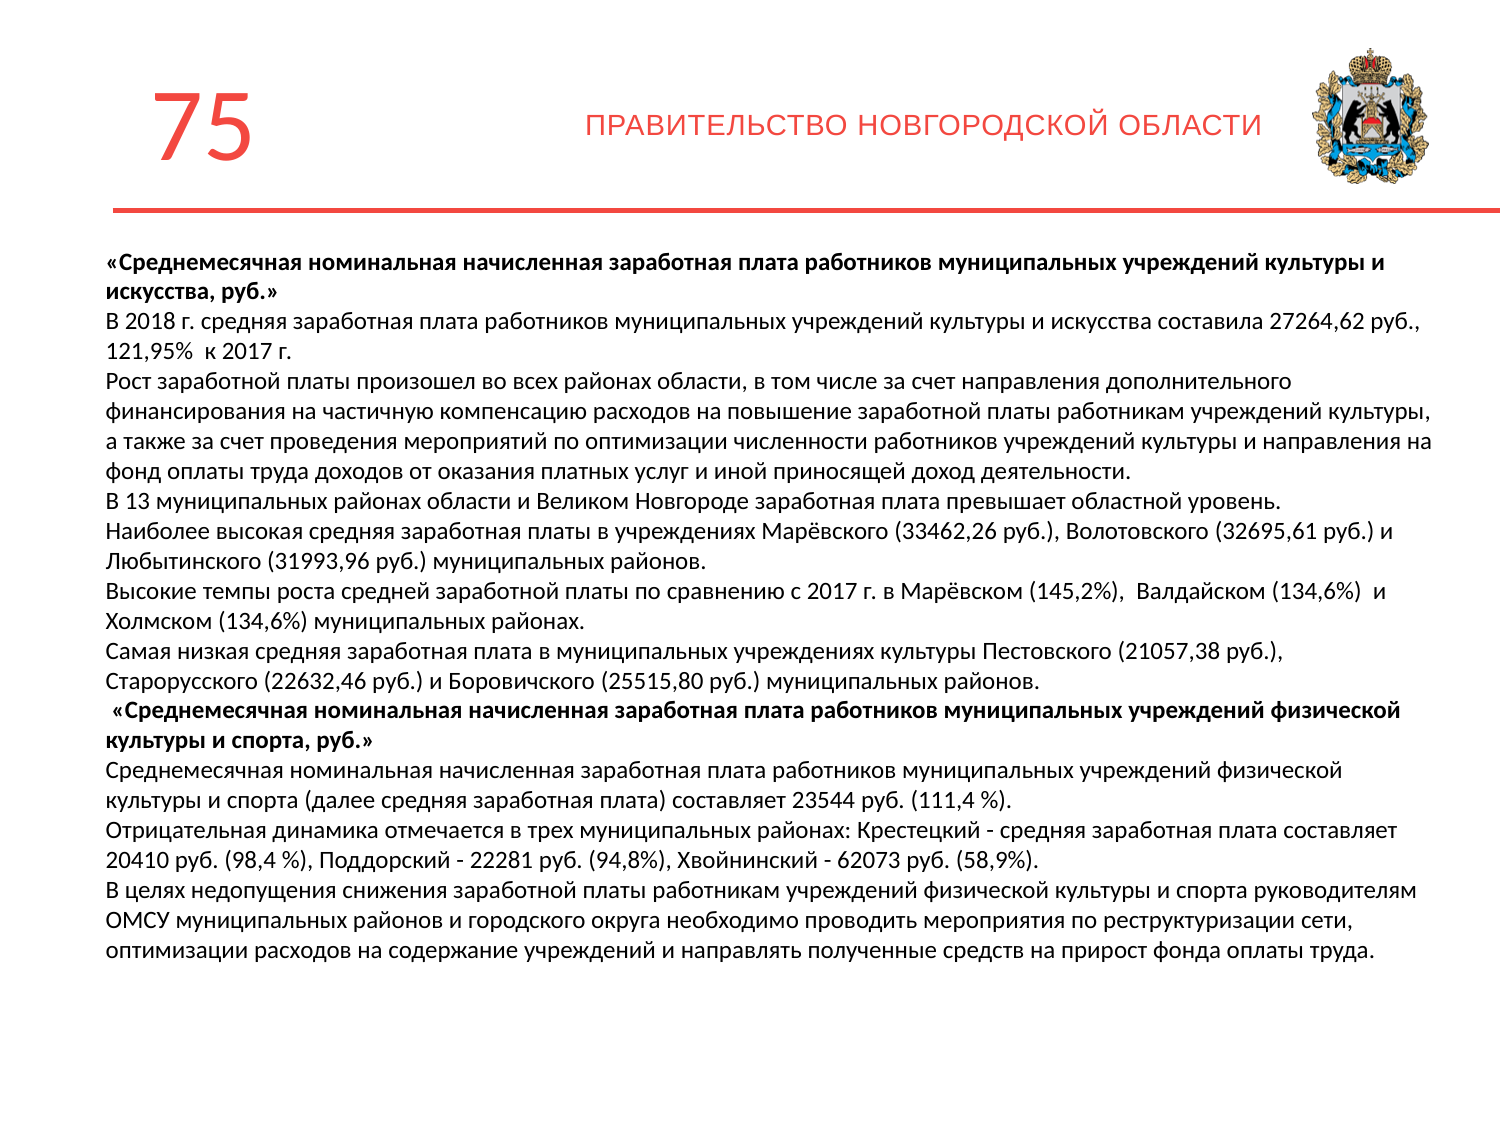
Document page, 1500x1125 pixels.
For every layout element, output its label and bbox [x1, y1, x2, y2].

text_box [90, 237, 1450, 1001]
text_box [135, 48, 272, 189]
text_box [570, 102, 1311, 147]
picture [1311, 48, 1429, 184]
